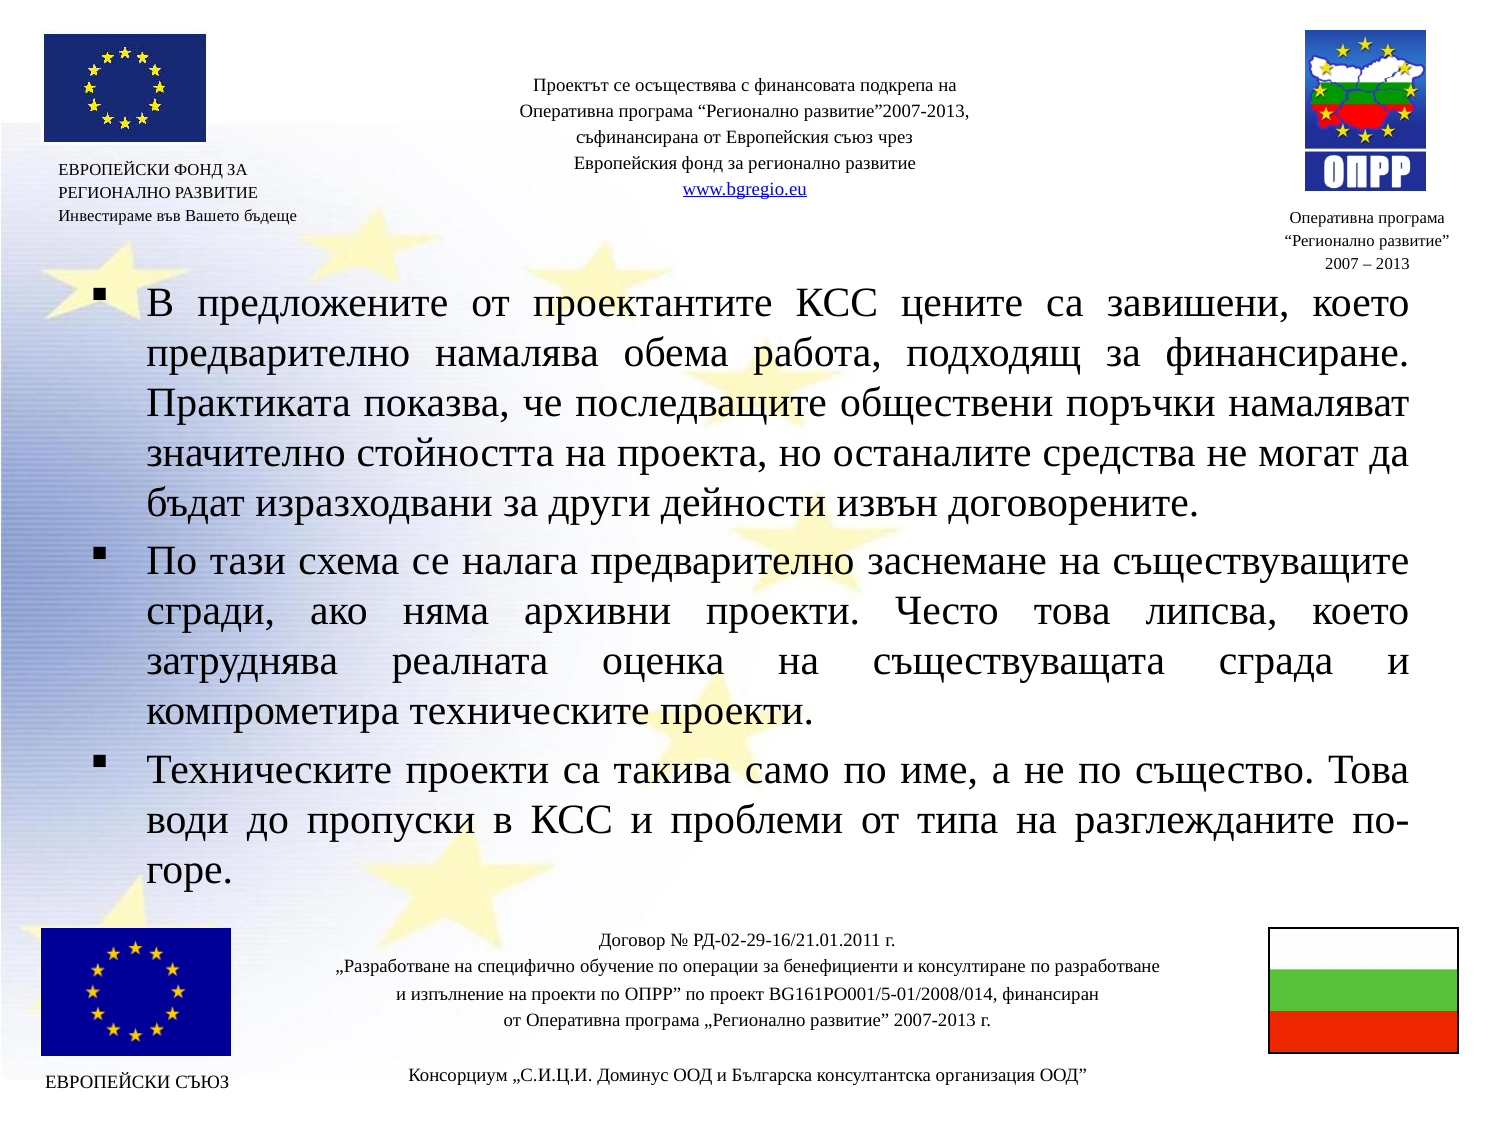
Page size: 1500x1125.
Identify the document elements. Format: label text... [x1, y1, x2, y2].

picture [0, 0, 1500, 1125]
list В предложените от проектантите КСС цените са завишени, което предварително намалява обема работа, подходящ за финансиране. Практиката показва, че последващите обществени поръчки намаляват значително стойността на проекта, но останалите средства не могат да бъдат изразходвани за други дейности извън договорените. По тази схема се налага предварително заснемане на съществуващите сгради, ако няма архивни проекти. Често това липсва, което затруднява реалната оценка на съществуващата сграда и компрометира техническите проекти. Техническите проекти са такива само по име, а не по същество. Това води до пропуски в КСС и проблеми от типа на разглежданите по-горе. [75, 267, 1425, 922]
